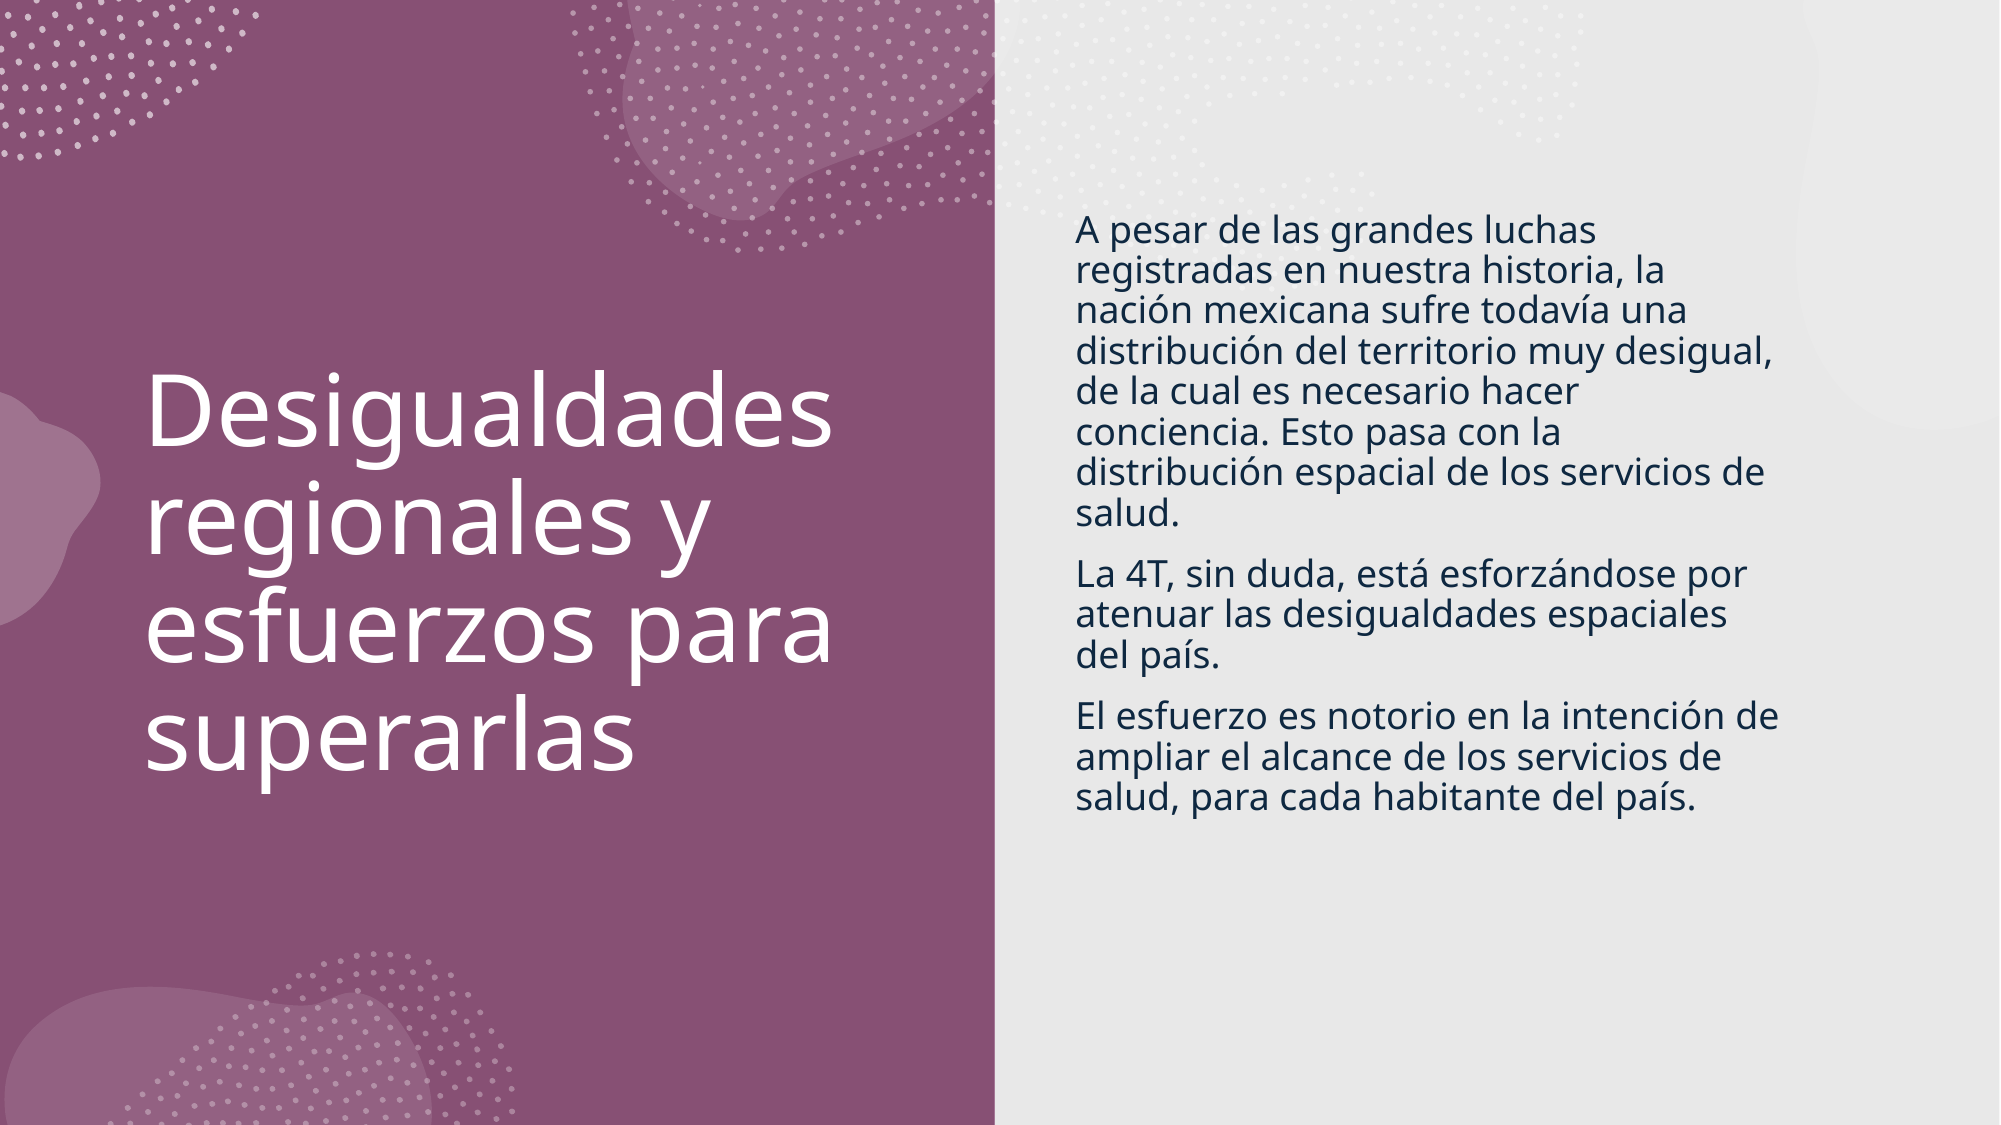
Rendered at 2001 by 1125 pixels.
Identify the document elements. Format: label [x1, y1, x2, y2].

text_box [0, 0, 2000, 1125]
